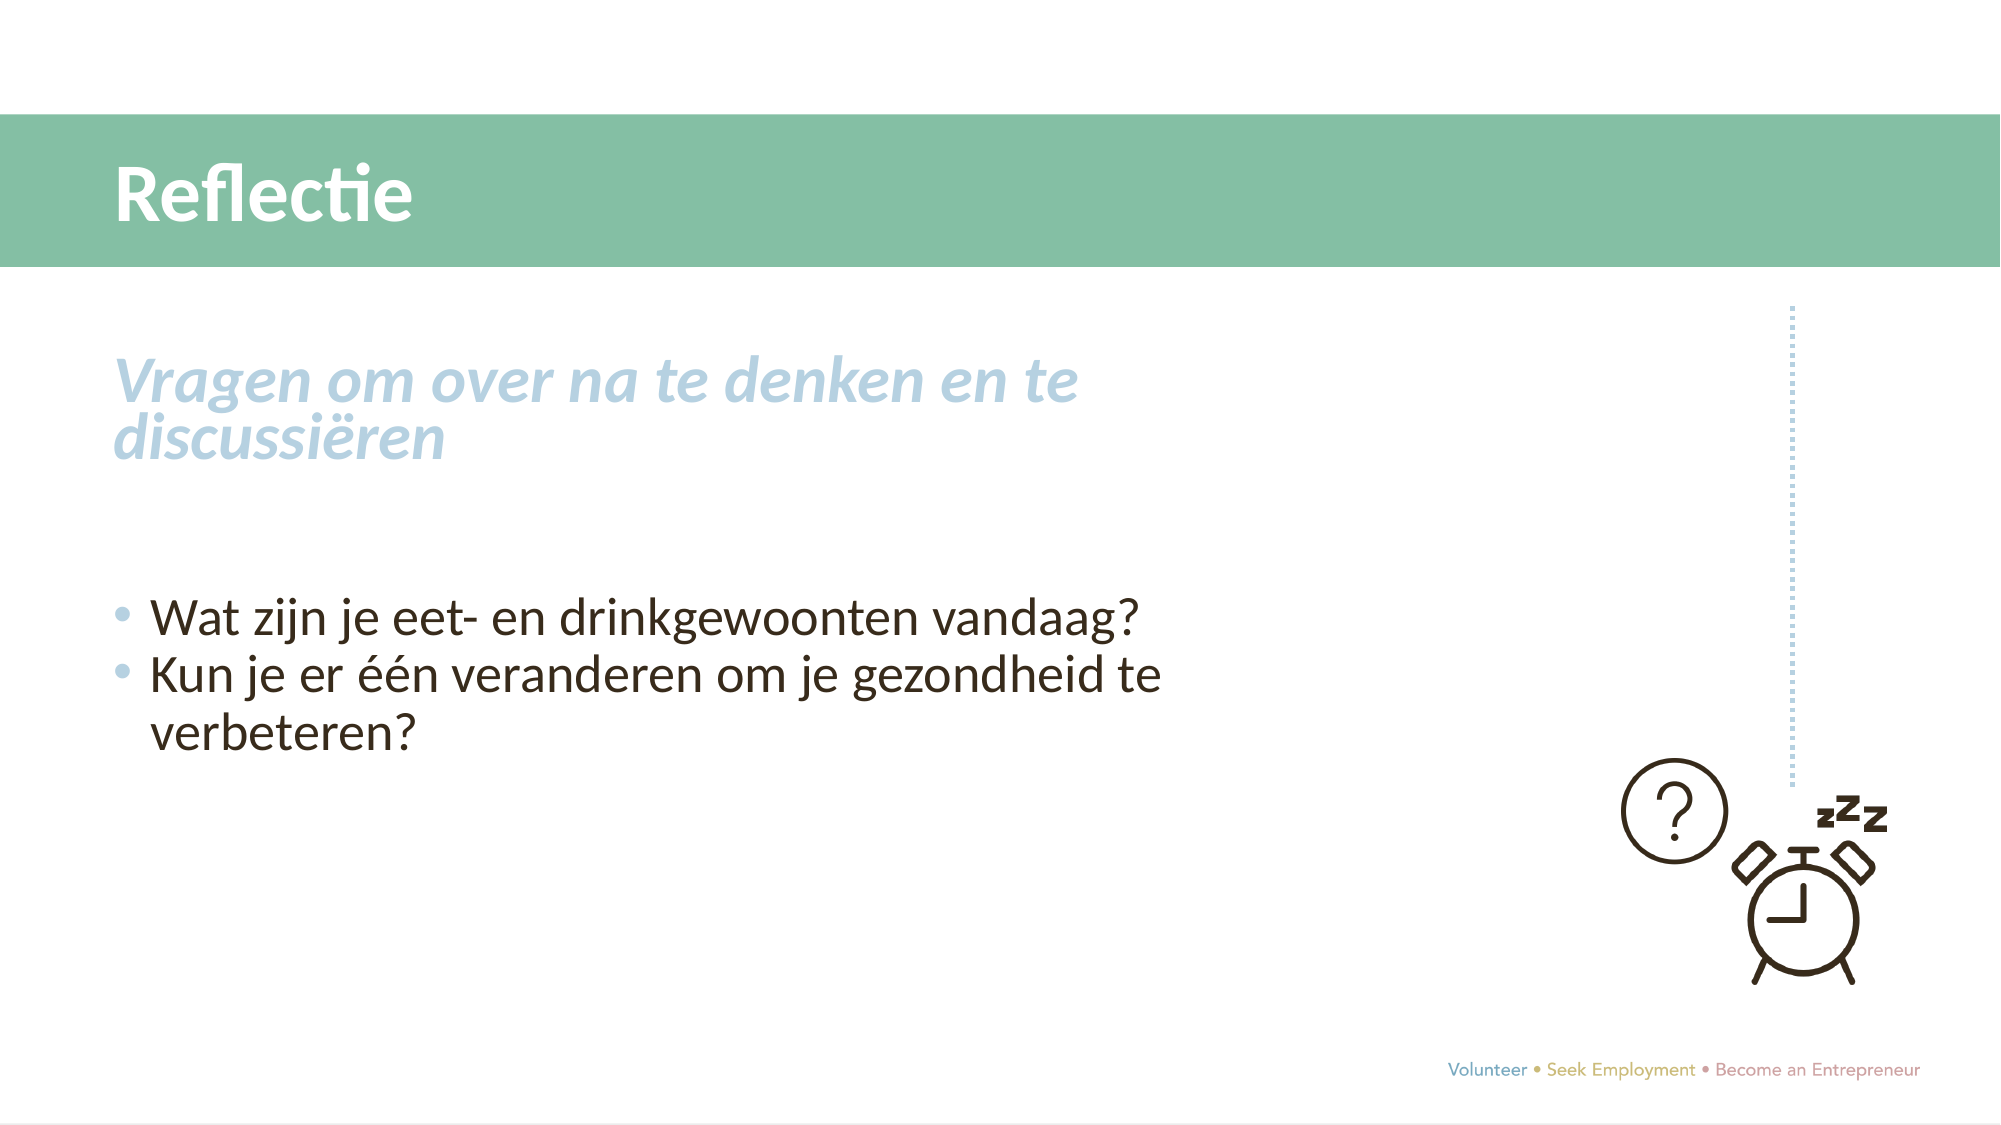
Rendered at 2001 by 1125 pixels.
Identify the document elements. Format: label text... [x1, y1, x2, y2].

text_box Reflectie [99, 147, 1312, 290]
picture [1608, 745, 1909, 992]
text_box [0, 113, 2000, 268]
text_box Vragen om over na te denken en te discussiëren Wat zijn je eet- en drinkgewoonten vandaag? Kun je er één veranderen om je gezondheid te verbeteren? [98, 350, 1442, 975]
picture [1418, 1046, 1971, 1103]
